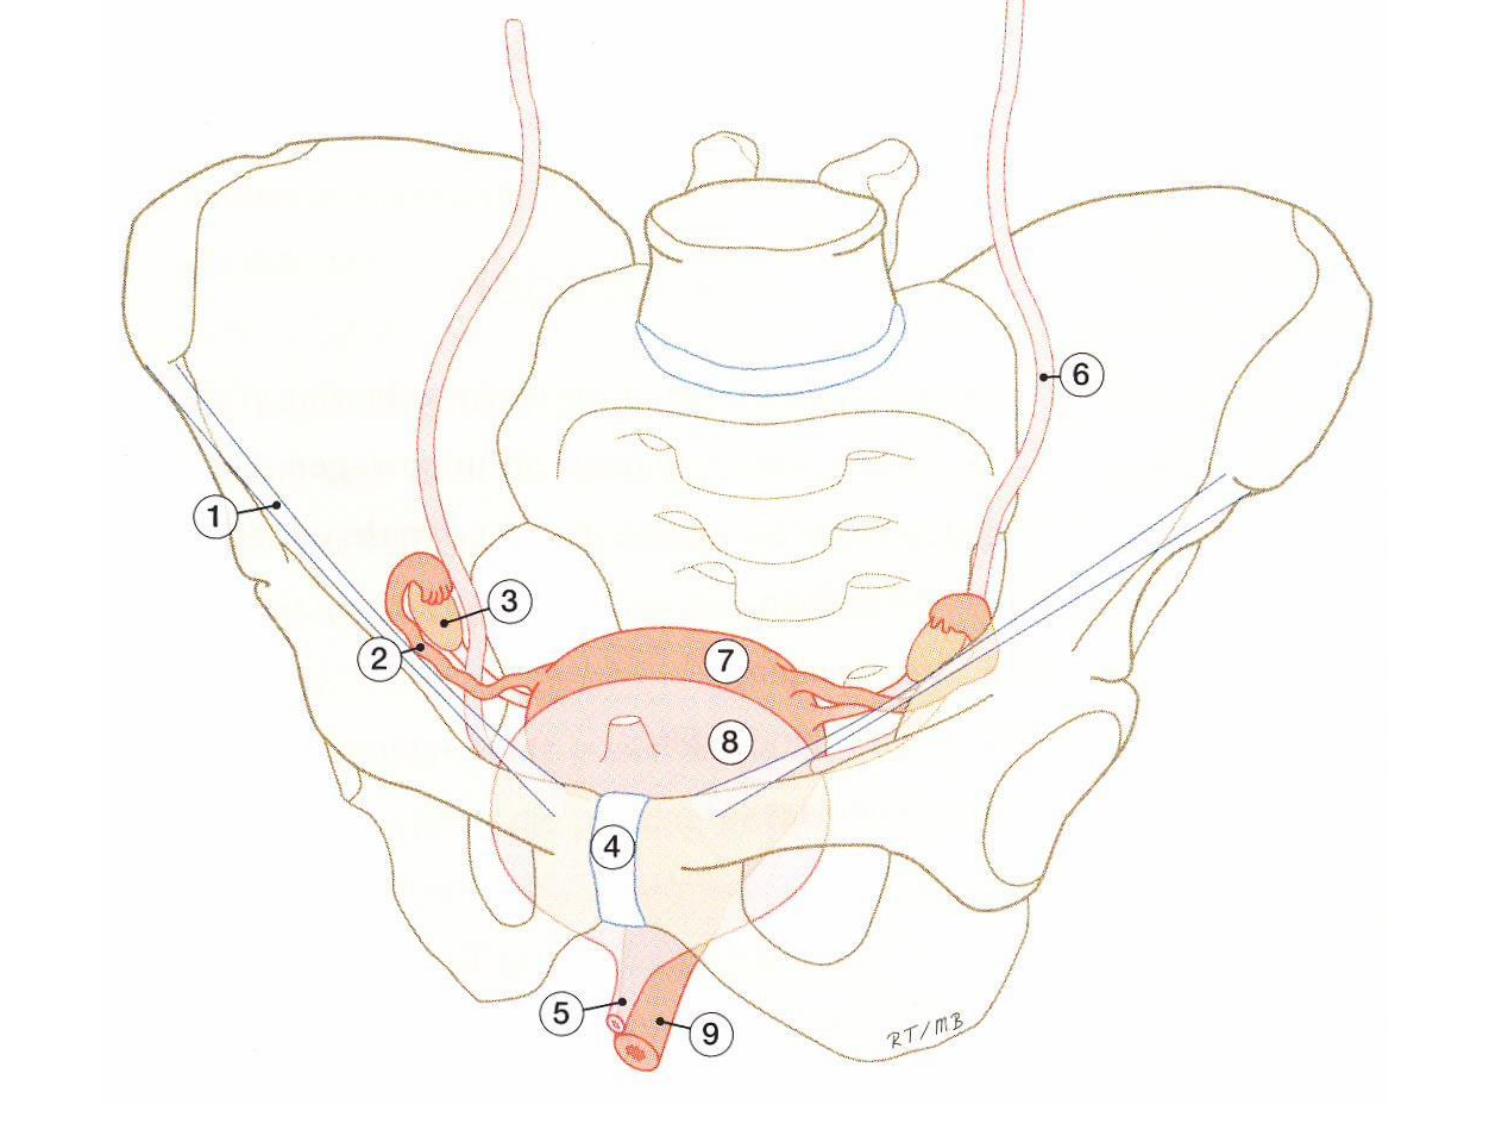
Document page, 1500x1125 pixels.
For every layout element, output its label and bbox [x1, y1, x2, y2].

picture [99, 0, 1388, 1104]
